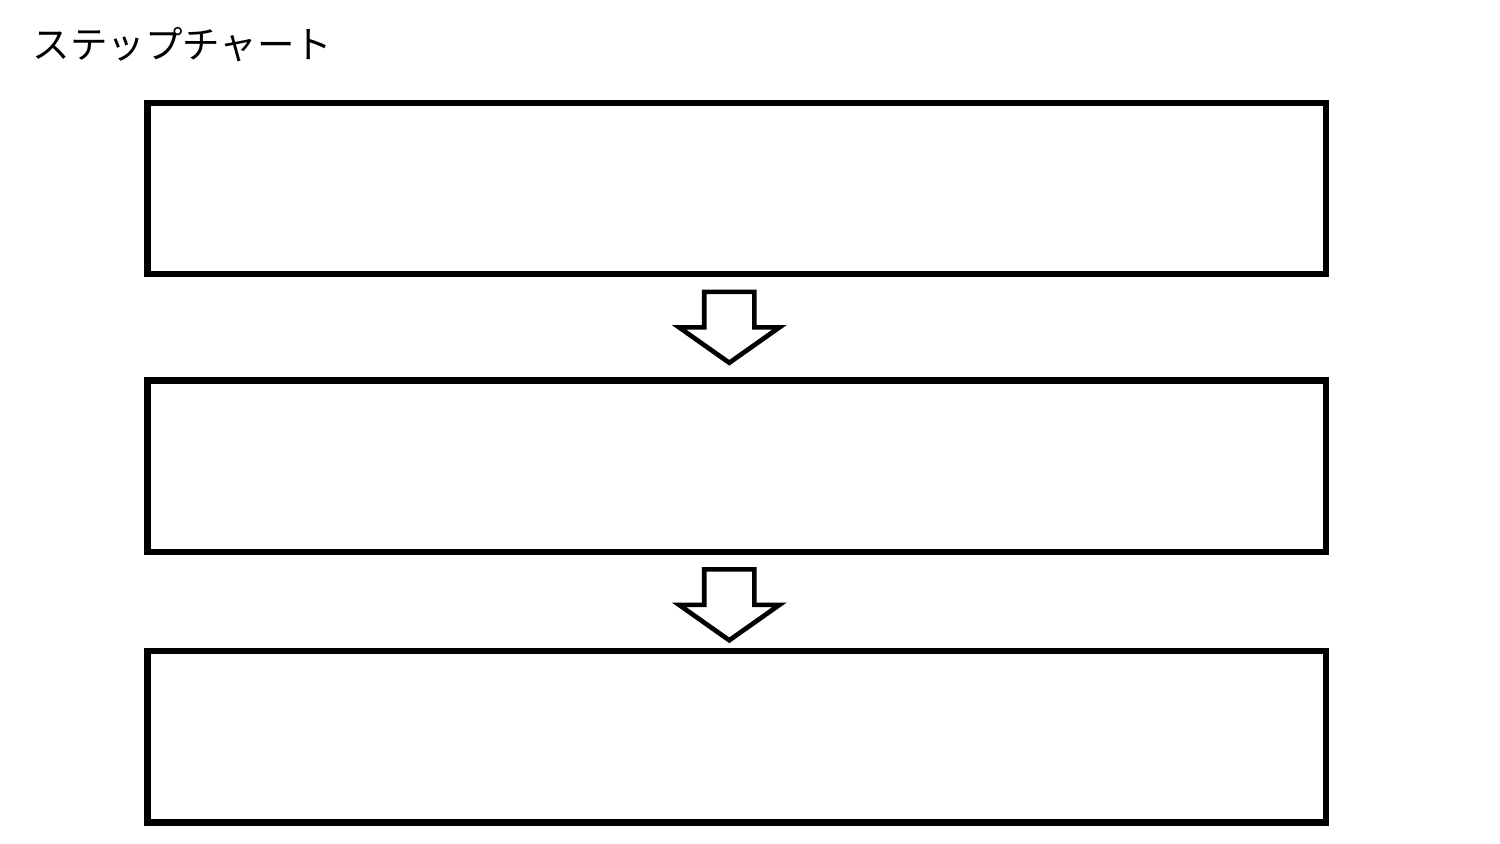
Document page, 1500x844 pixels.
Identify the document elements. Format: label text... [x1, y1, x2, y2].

text_box [147, 651, 1327, 823]
text_box [679, 569, 780, 641]
text_box [147, 102, 1327, 275]
text_box [147, 380, 1327, 552]
text_box [679, 291, 780, 363]
text_box ステップチャート [17, 13, 426, 74]
